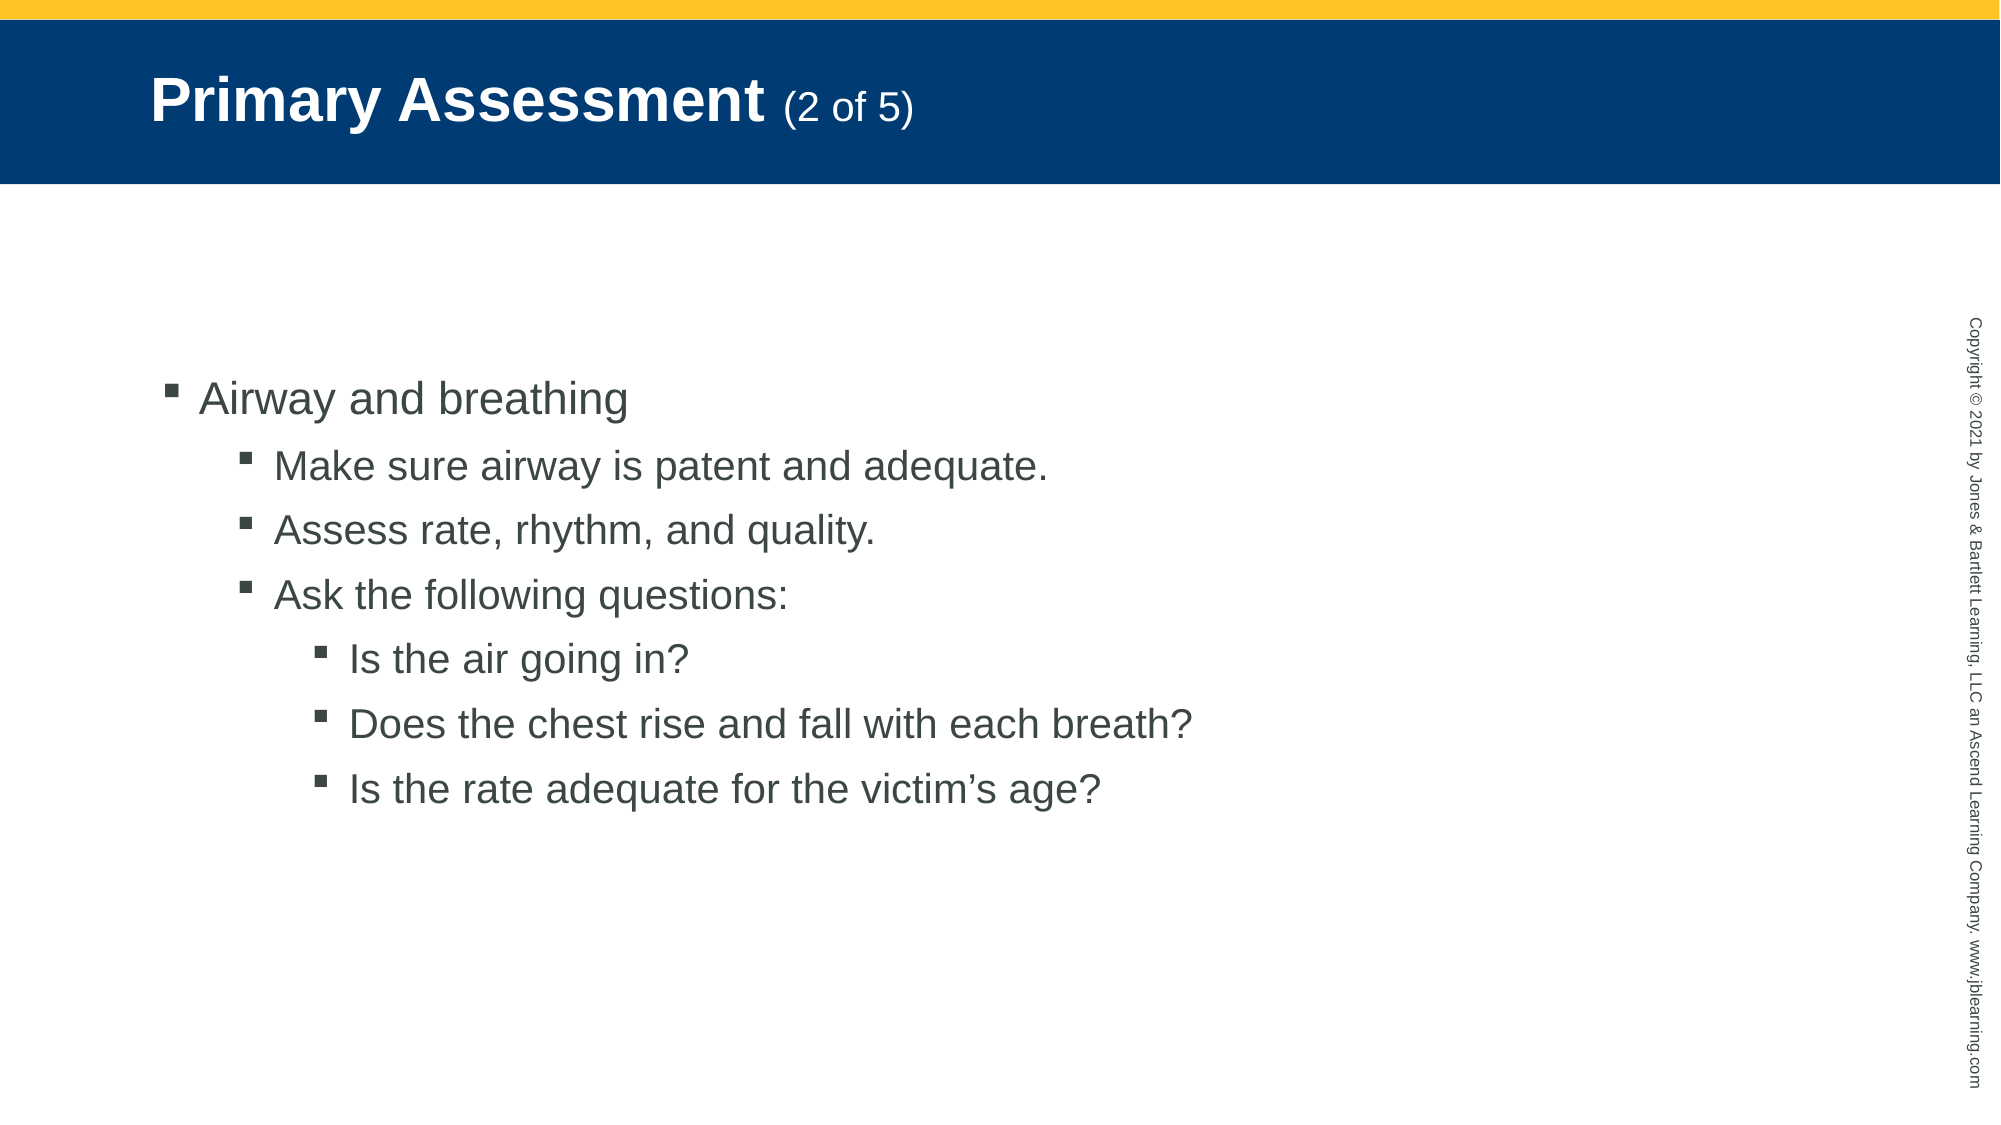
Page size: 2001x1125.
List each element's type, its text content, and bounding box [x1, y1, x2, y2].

title Primary Assessment (2 of 5) [0, 19, 2000, 185]
list Airway and breathing Make sure airway is patent and adequate. Assess rate, rhythm, and quality. Ask the following questions: Is the air going in? Does the chest rise and fall with each breath? Is the rate adequate for the victim’s age? [146, 361, 1859, 1016]
